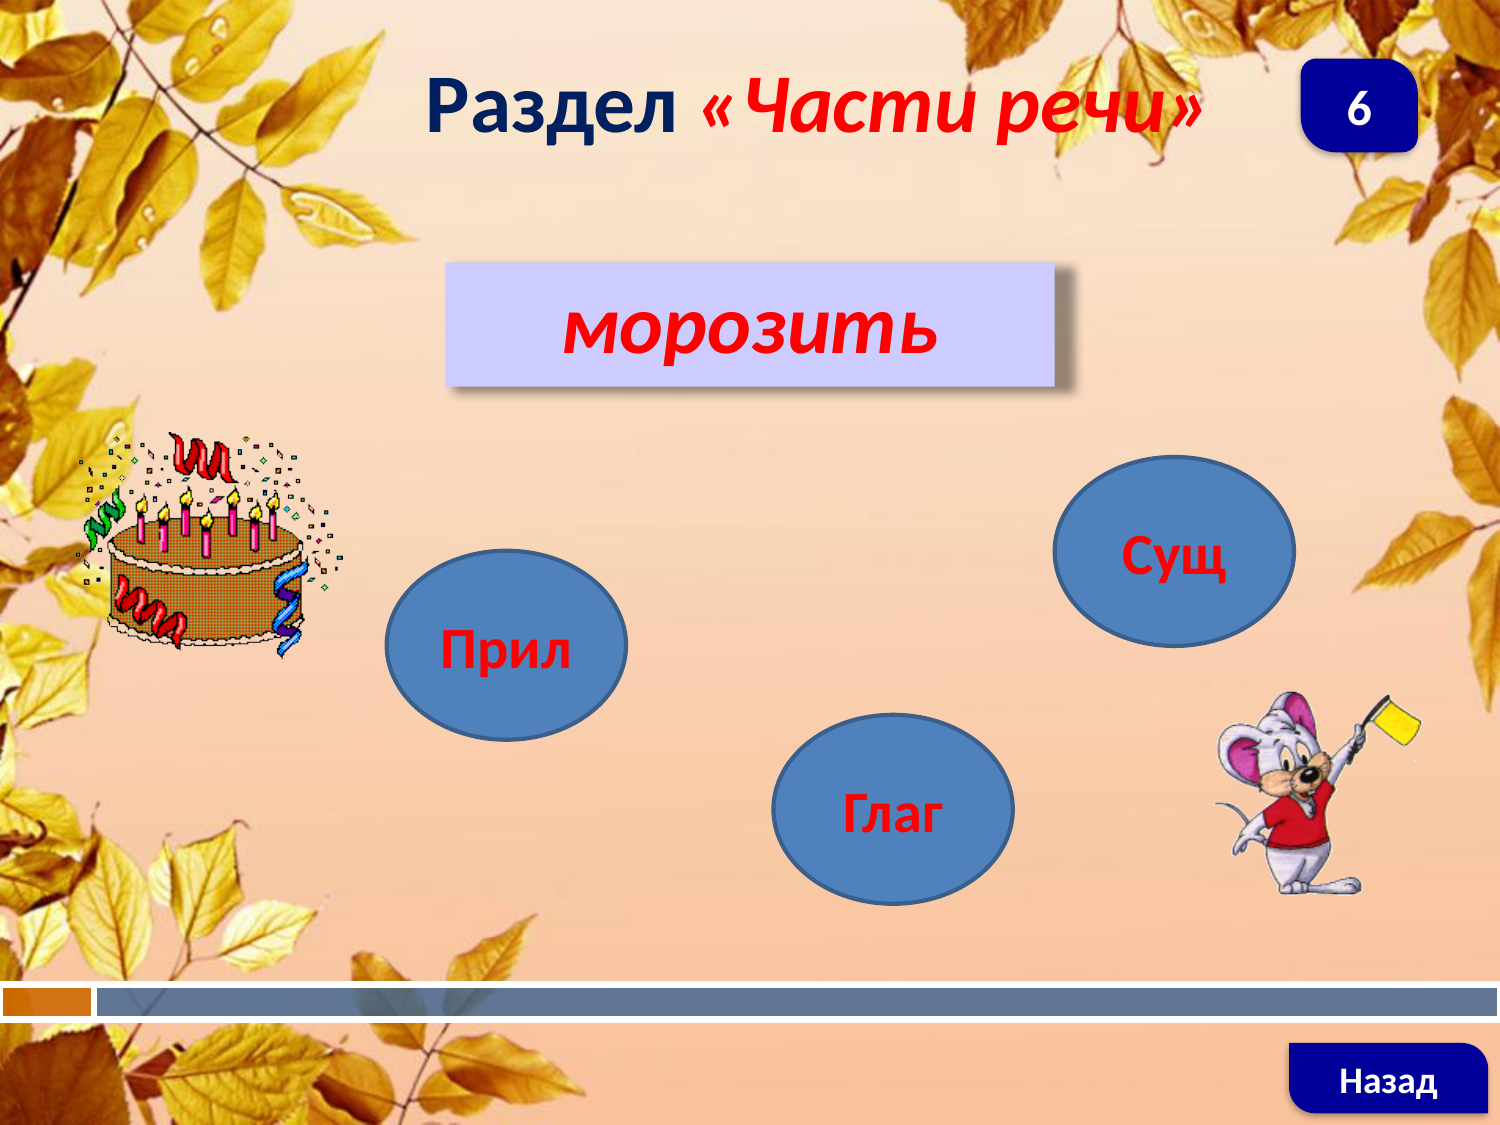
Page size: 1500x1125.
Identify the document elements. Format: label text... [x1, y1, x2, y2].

text_box Сущ [1052, 454, 1297, 649]
text_box Прил [384, 548, 629, 742]
picture [0, 1022, 1500, 1125]
text_box Назад [1289, 1042, 1489, 1114]
text_box 6 [1300, 58, 1418, 153]
text_box Раздел «Части речи» [371, 46, 1266, 153]
picture [0, 0, 1500, 982]
text_box [0, 982, 92, 1022]
list морозить [445, 262, 1055, 387]
text_box [92, 982, 1500, 1022]
text_box Глаг [771, 712, 1015, 906]
